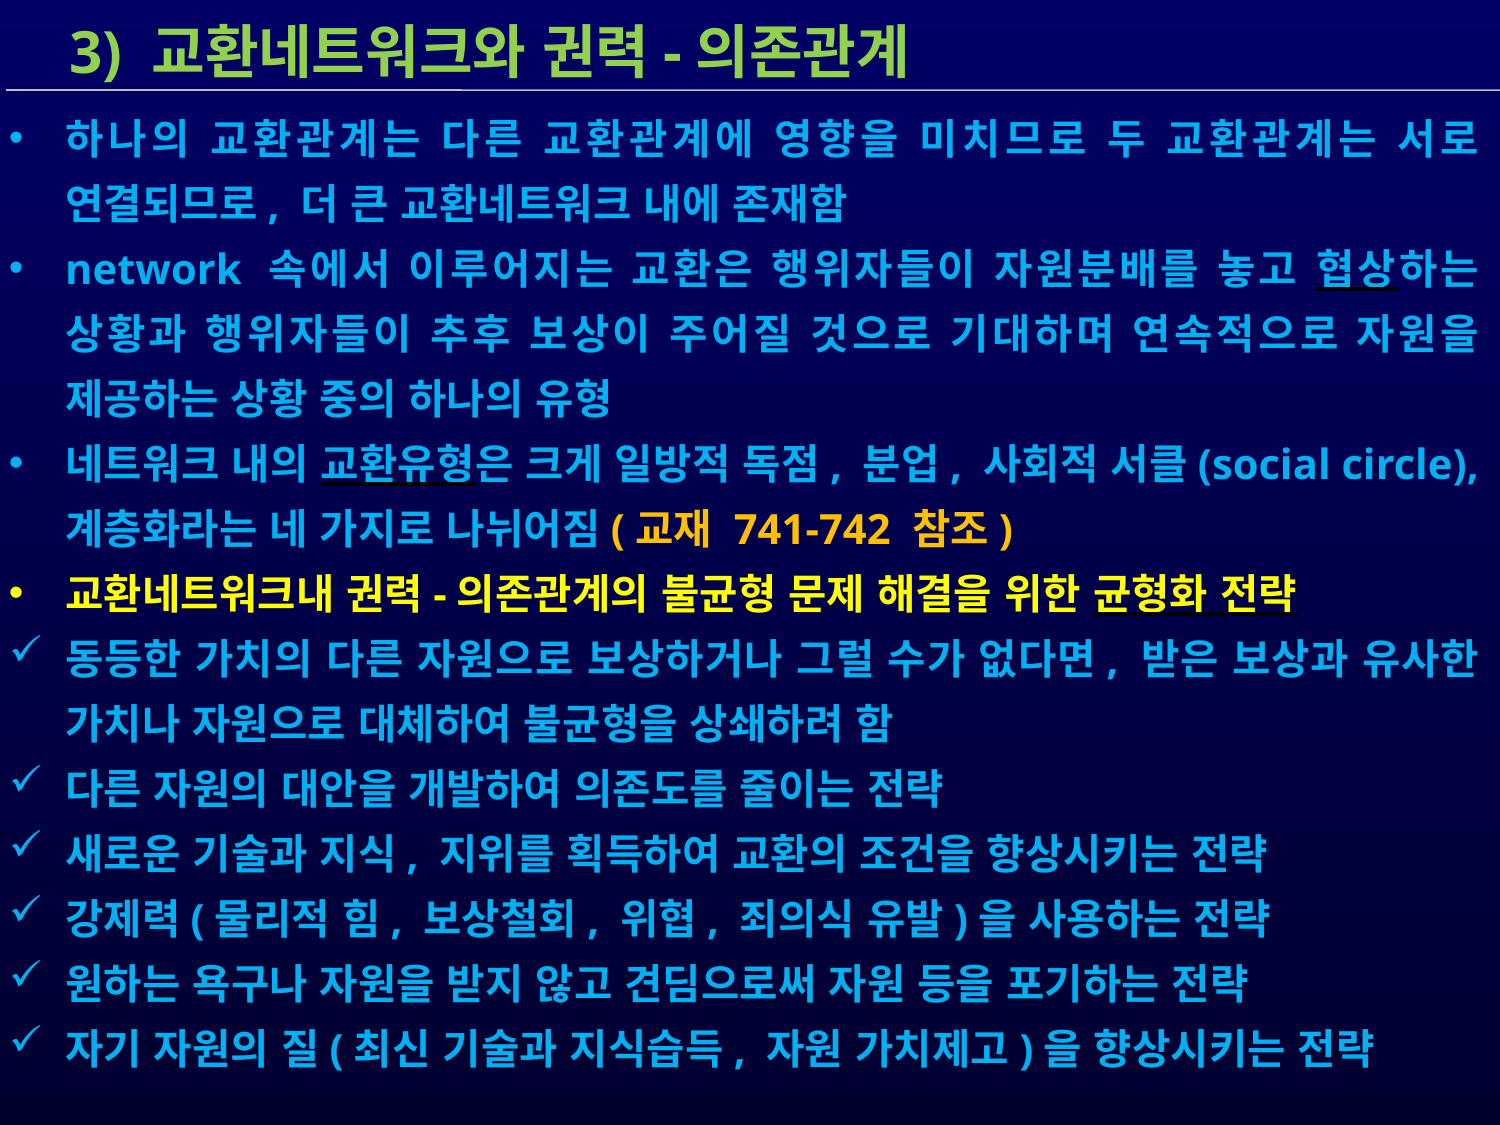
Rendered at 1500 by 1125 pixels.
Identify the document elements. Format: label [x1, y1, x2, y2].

text_box [0, 7, 1500, 1081]
